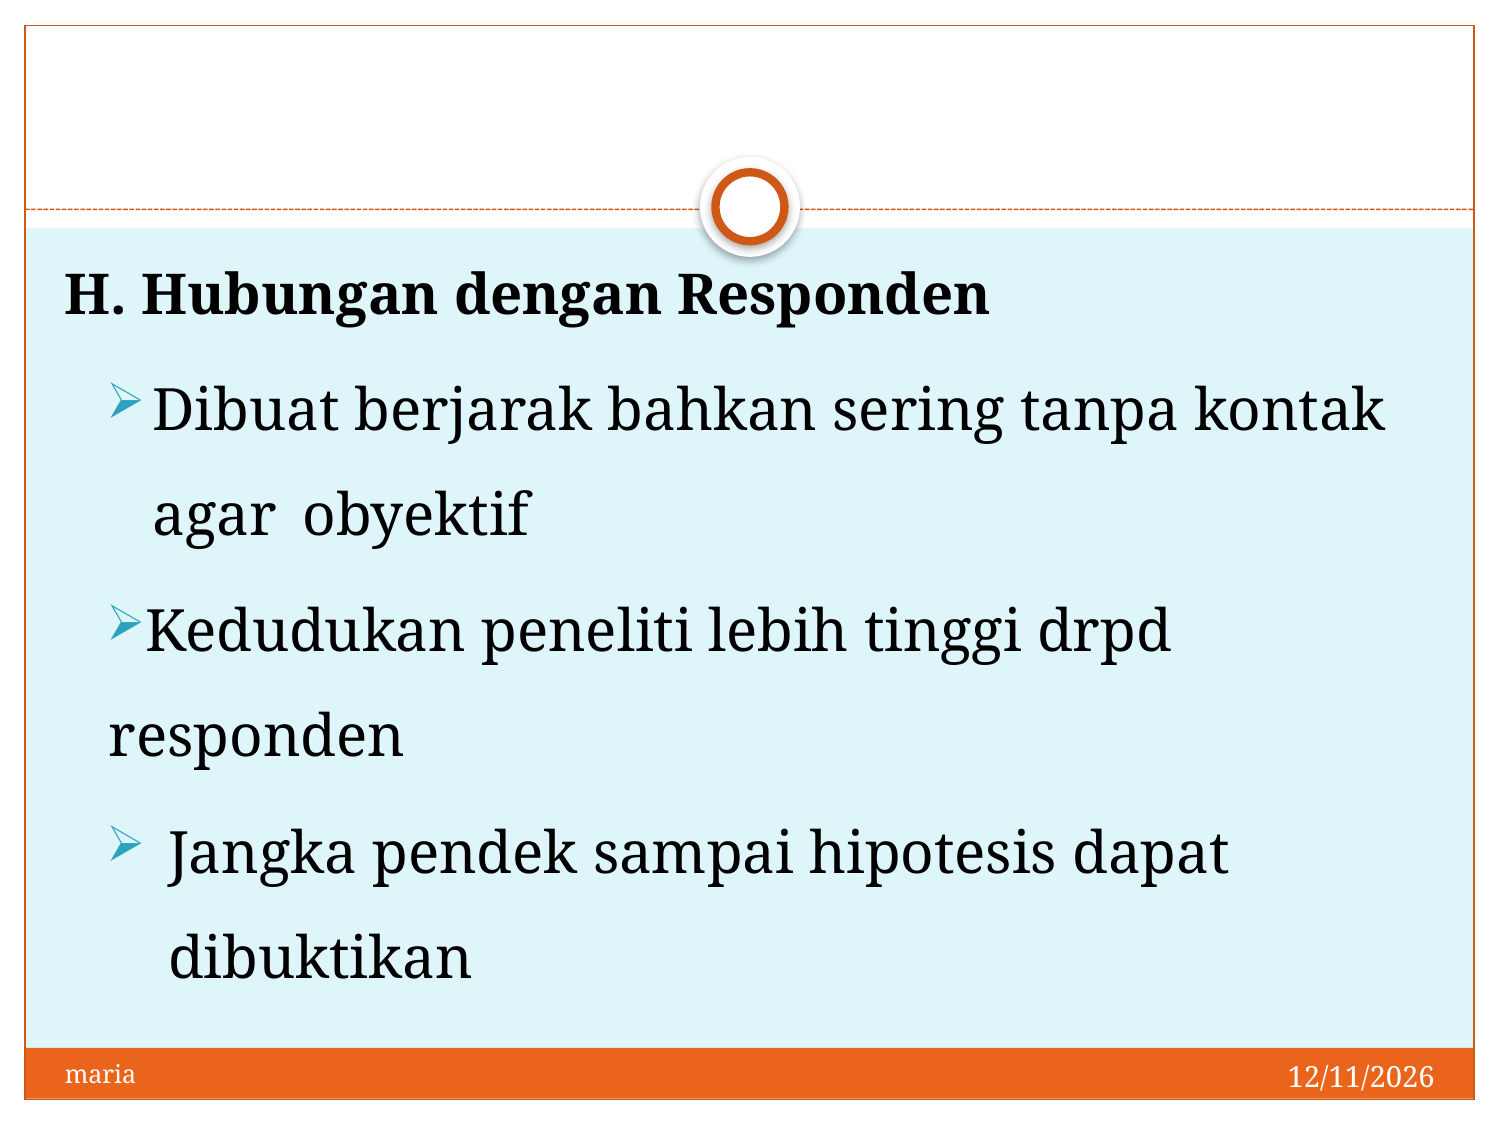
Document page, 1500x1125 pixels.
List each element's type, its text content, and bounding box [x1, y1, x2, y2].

footer maria [50, 1051, 638, 1112]
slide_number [950, 1050, 1450, 1111]
list H. Hubungan dengan Responden Dibuat berjarak bahkan sering tanpa kontak agar obyektif Kedudukan peneliti lebih tinggi drpd responden Jangka pendek sampai hipotesis dapat dibuktikan [49, 250, 1445, 1001]
